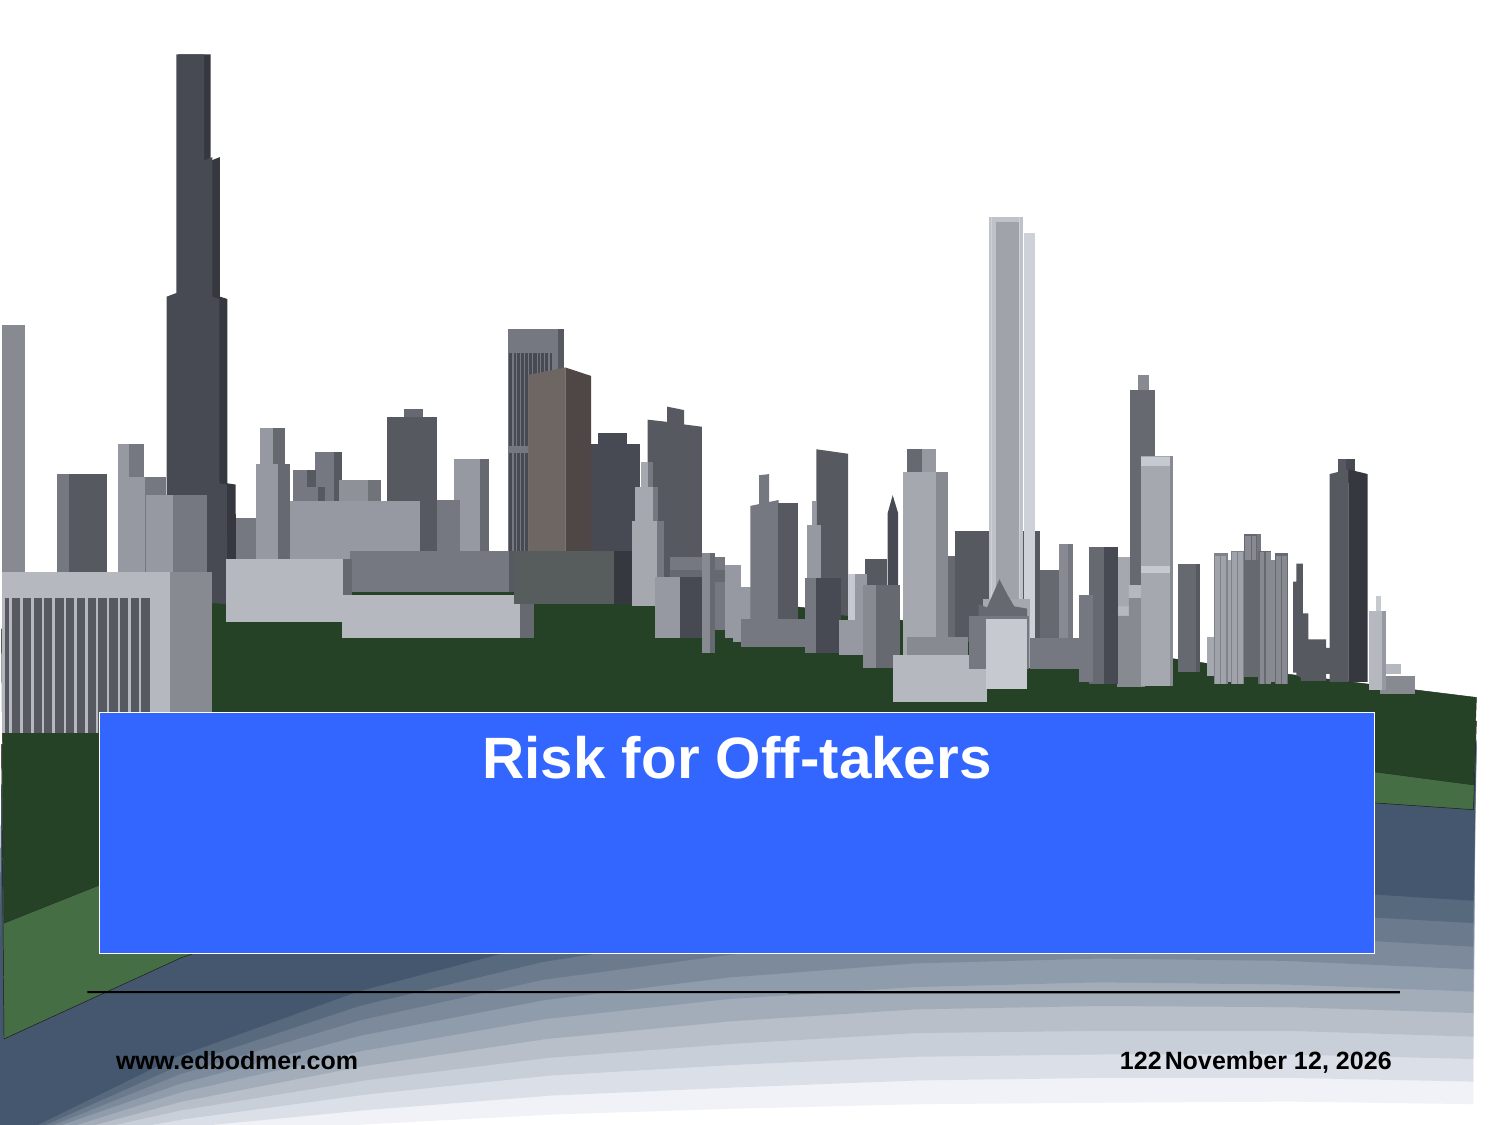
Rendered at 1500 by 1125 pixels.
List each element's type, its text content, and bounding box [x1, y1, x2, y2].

title Risk for Off-takers [99, 712, 1375, 954]
